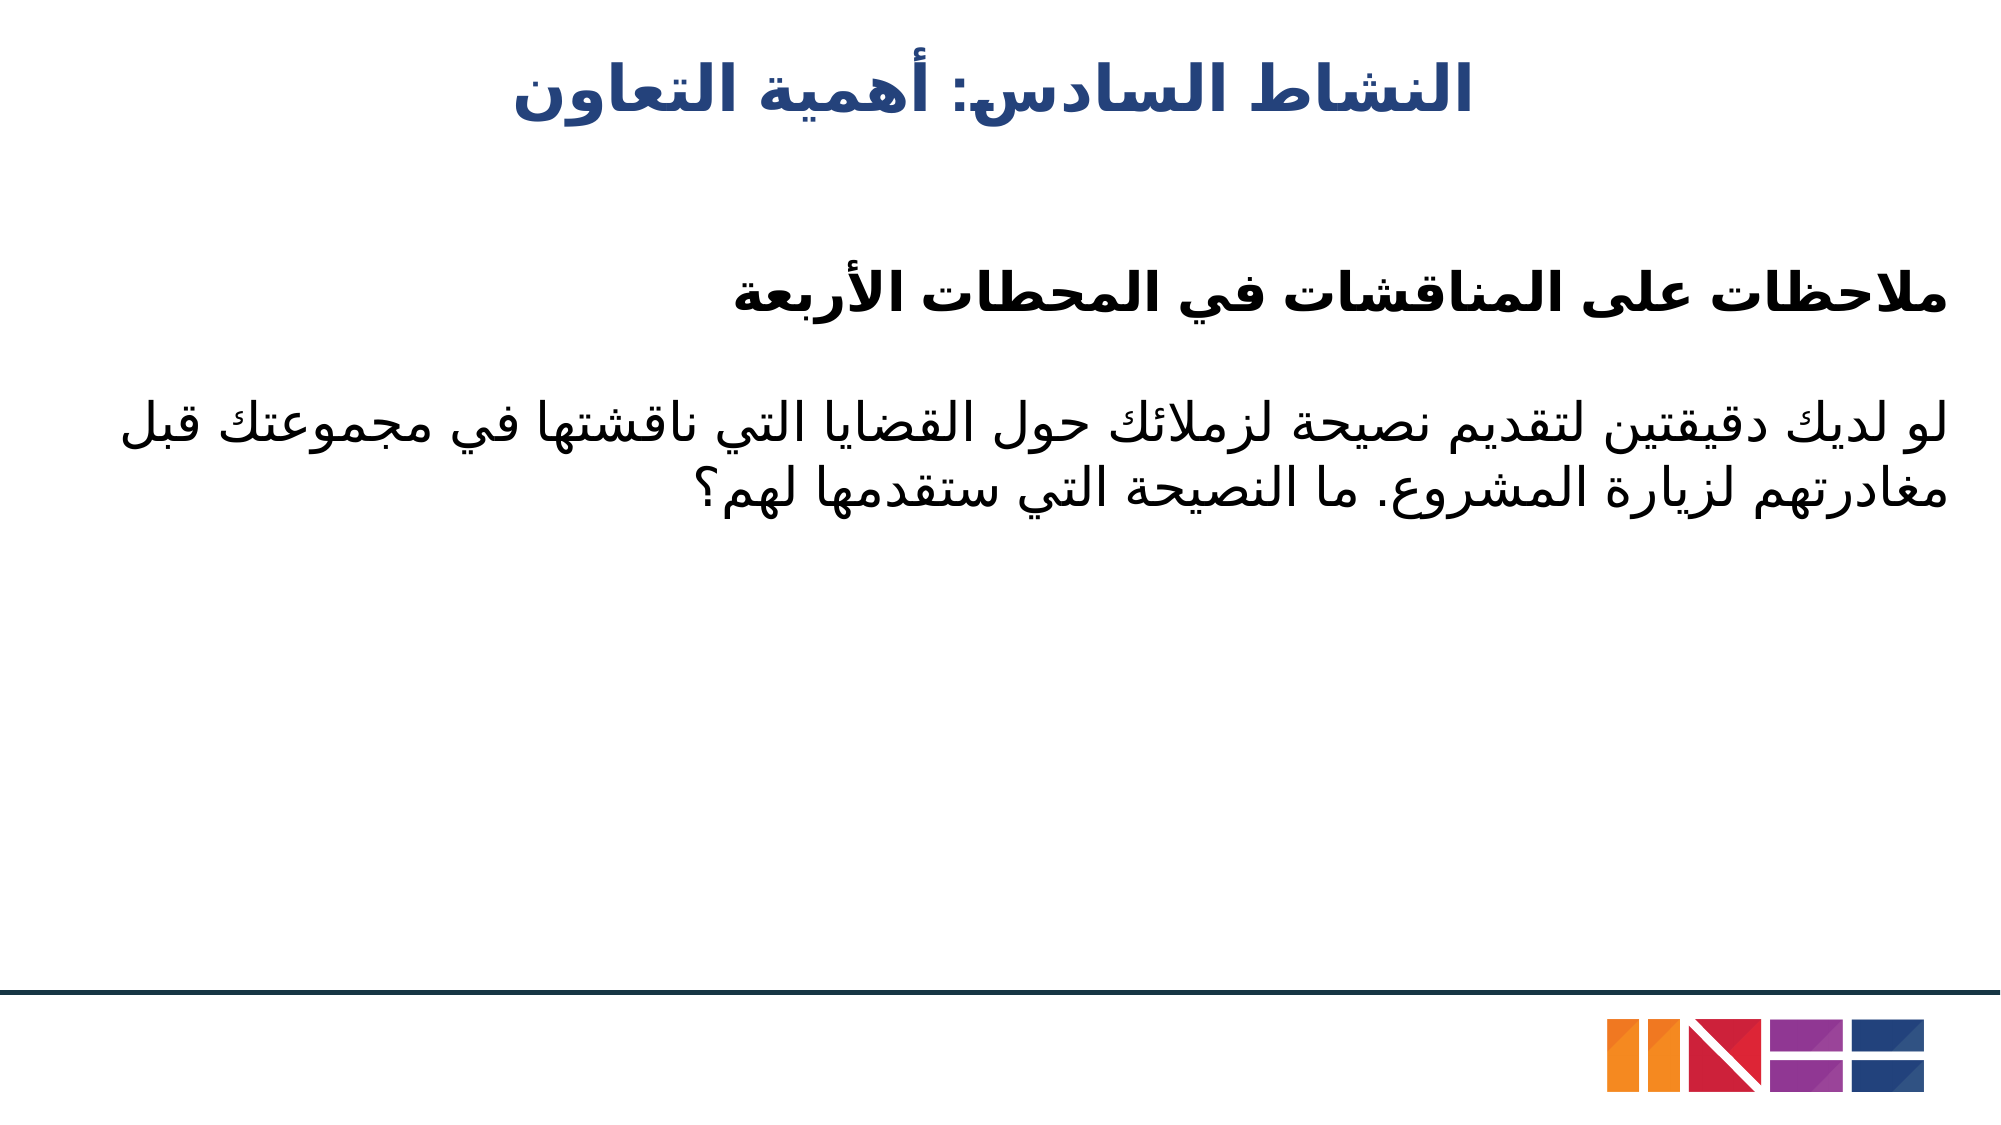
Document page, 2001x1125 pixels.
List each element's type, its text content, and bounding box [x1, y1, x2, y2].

list ملاحظات على المناقشات في المحطات الأربعة لو لديك دقيقتين لتقديم نصيحة لزملائك حول القضايا التي ناقشتها في مجموعتك قبل مغادرتهم لزيارة المشروع. ما النصيحة التي ستقدمها لهم؟ [31, 172, 1971, 957]
title النشاط السادس: أهمية التعاون [31, 28, 1957, 145]
picture [1607, 1019, 1924, 1092]
